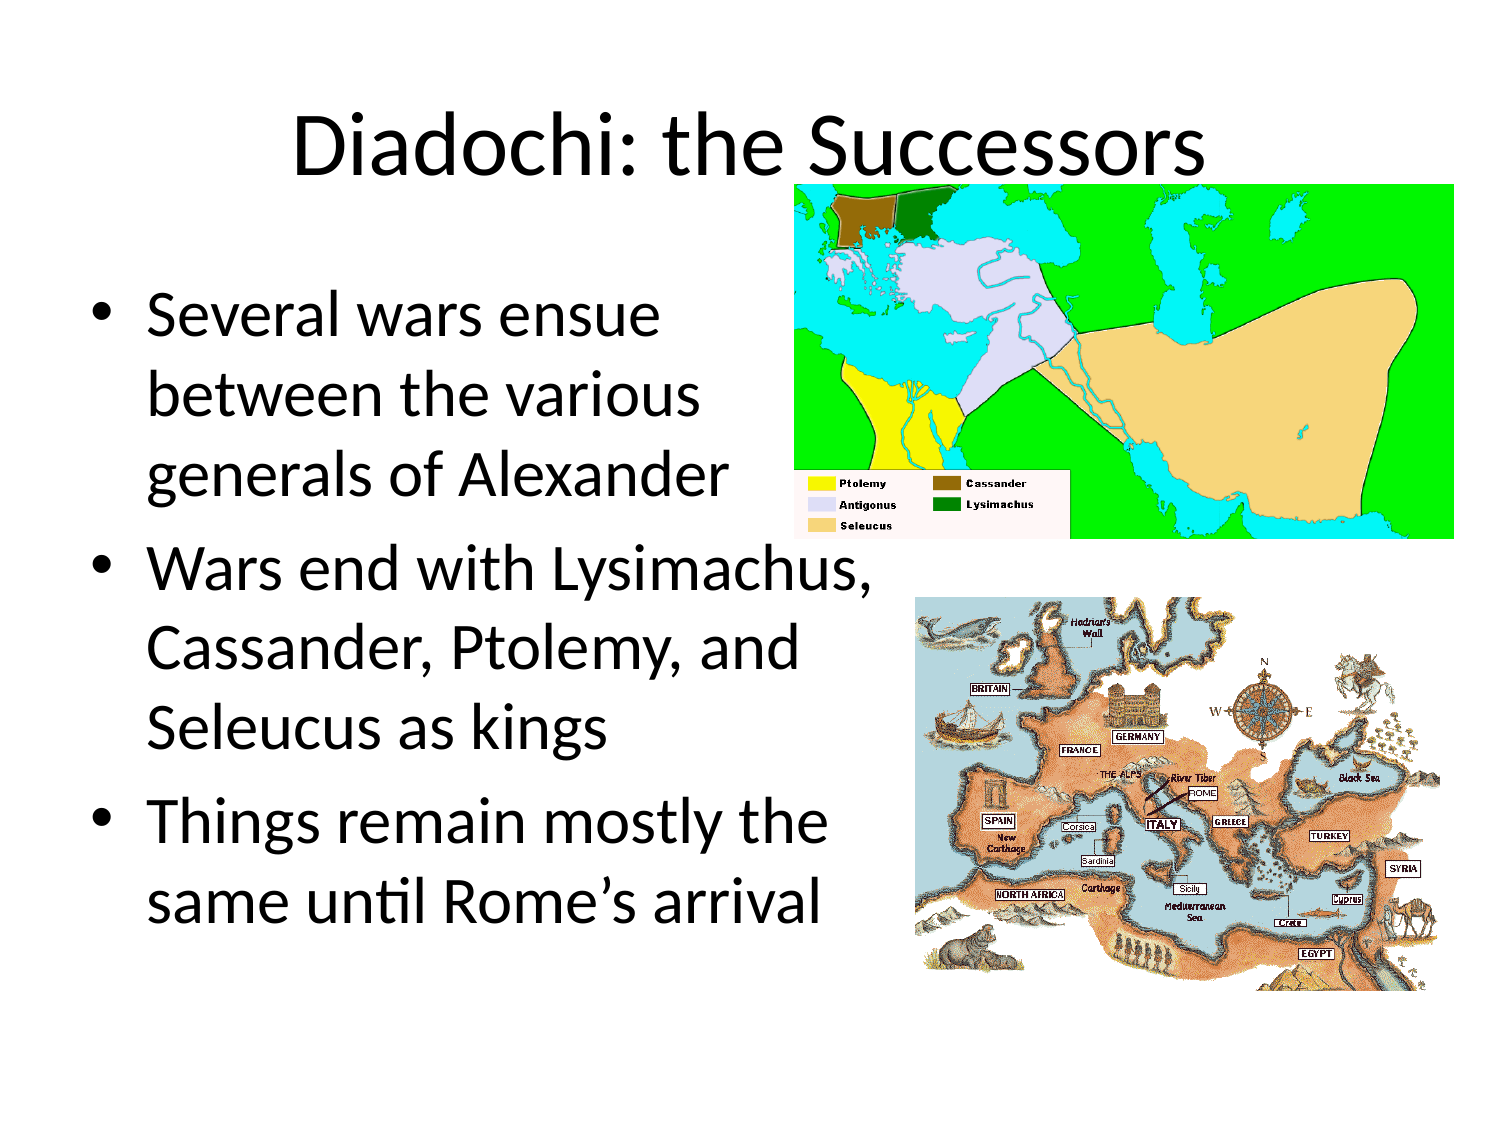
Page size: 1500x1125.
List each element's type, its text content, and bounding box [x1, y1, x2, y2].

picture [915, 597, 1440, 991]
picture [794, 184, 1454, 540]
list Several wars ensue between the various generals of Alexander Wars end with Lysimachus, Cassander, Ptolemy, and Seleucus as kings Things remain mostly the same until Rome’s arrival [74, 262, 916, 1125]
title Diadochi: the Successors [74, 44, 1426, 233]
